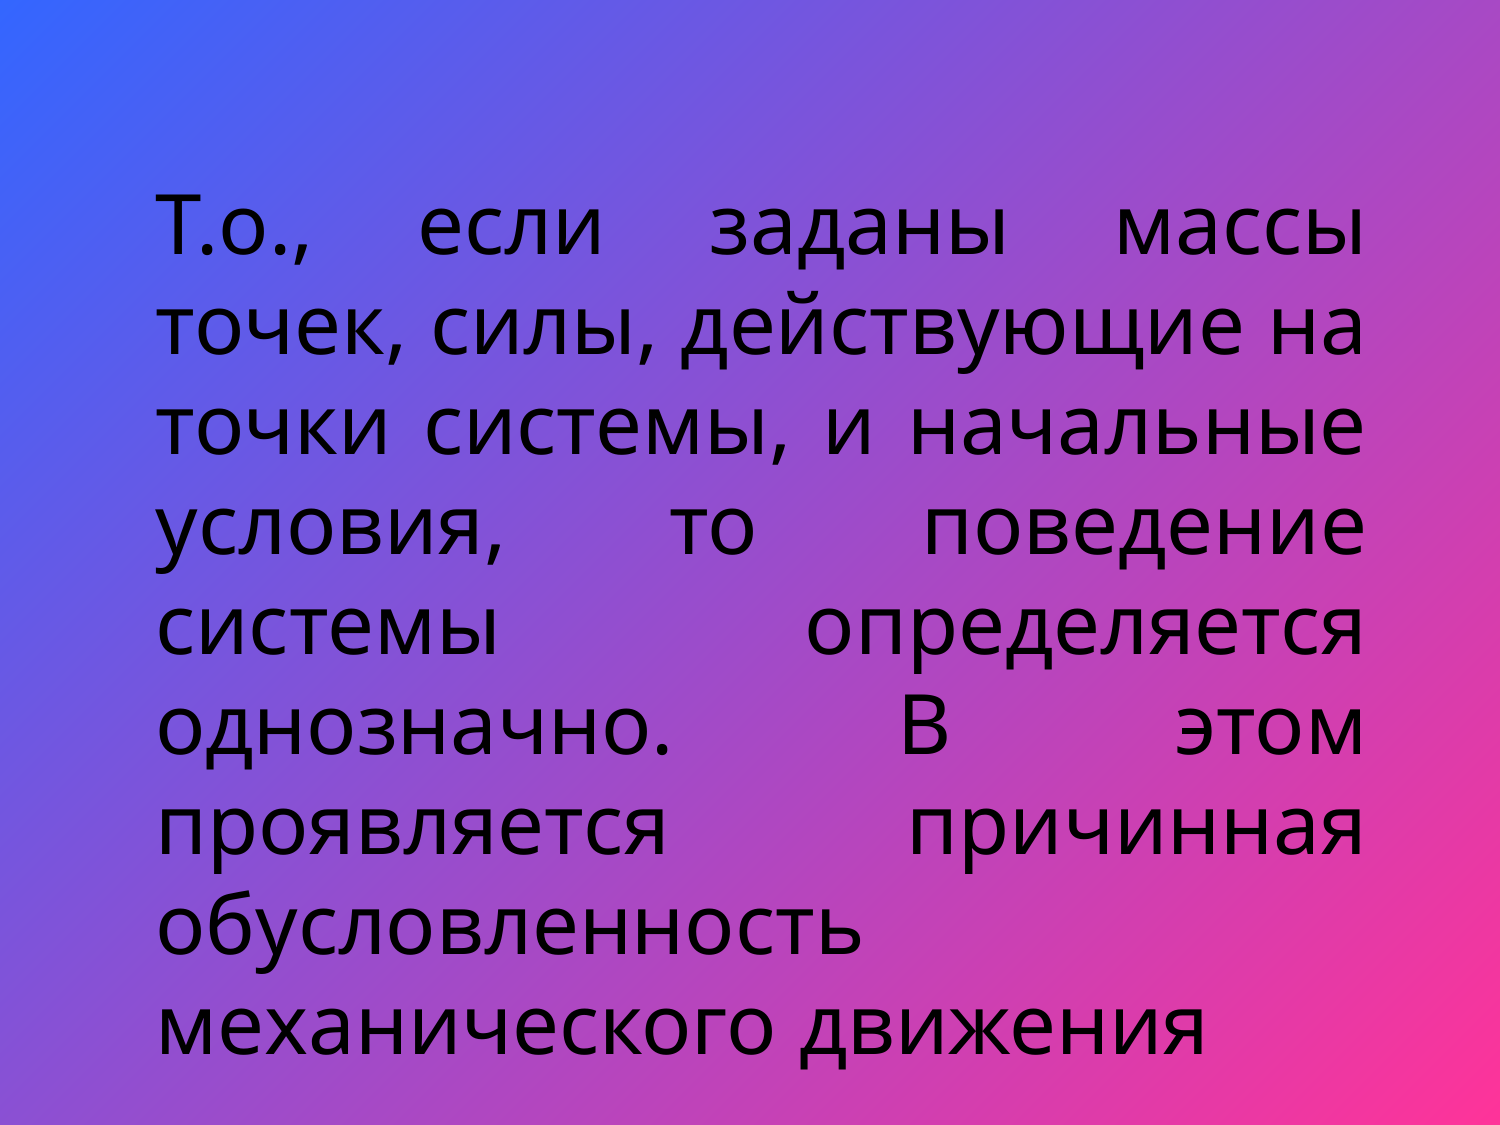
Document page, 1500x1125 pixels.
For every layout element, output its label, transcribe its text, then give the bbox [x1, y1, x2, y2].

subtitle Т.о., если заданы массы точек, силы, действующие на точки системы, и начальные условия, то поведение системы определяется однозначно. В этом проявляется причинная обусловленность механического движения [140, 164, 1383, 985]
